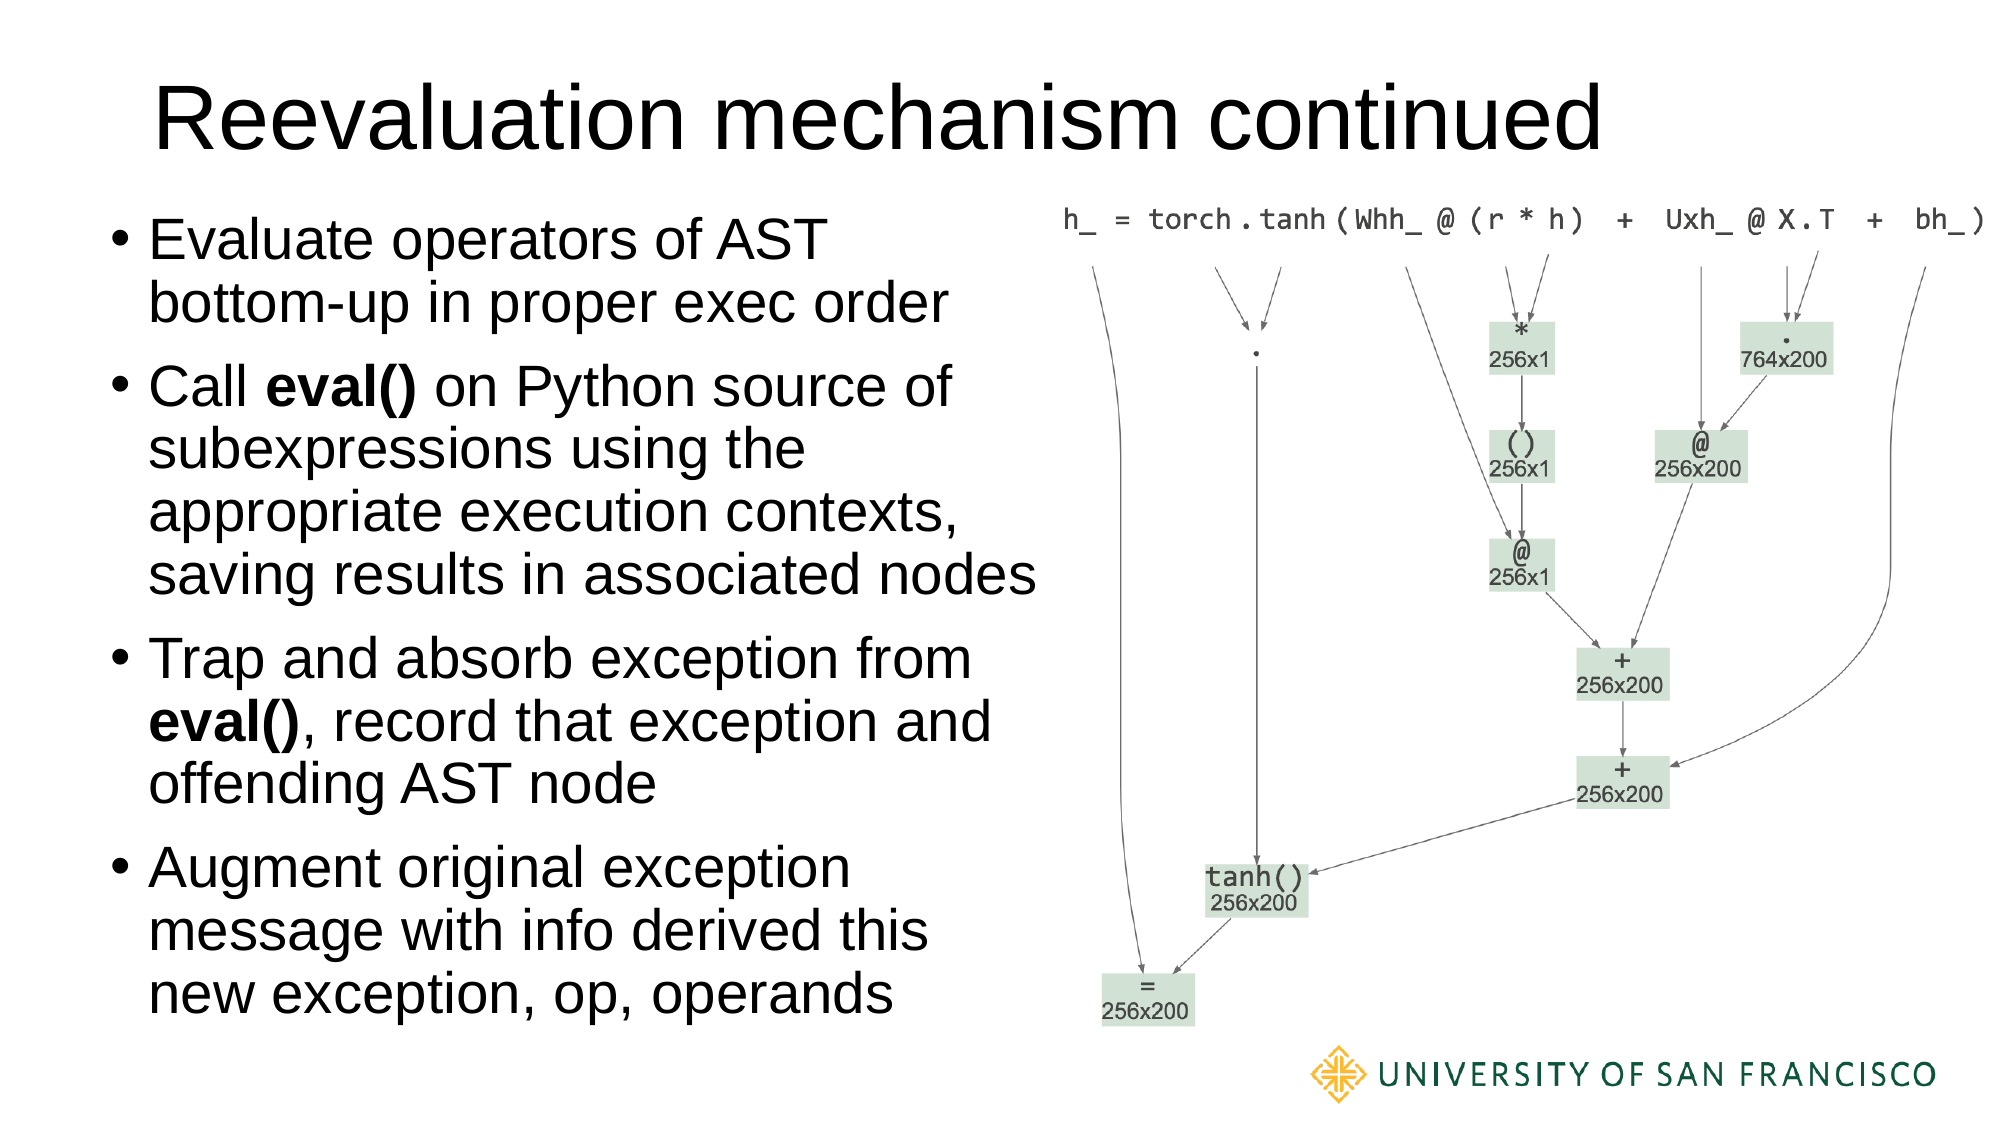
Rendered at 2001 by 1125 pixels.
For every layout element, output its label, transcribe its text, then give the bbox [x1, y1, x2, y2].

picture [1056, 201, 1989, 1036]
list Evaluate operators of AST bottom-up in proper exec order Call eval() on Python source of subexpressions using the appropriate execution contexts, saving results in associated nodes Trap and absorb exception from eval(), record that exception and offending AST node Augment original exception message with info derived this new exception, op, operands [95, 201, 1057, 1059]
title Reevaluation mechanism continued [137, 59, 1863, 180]
